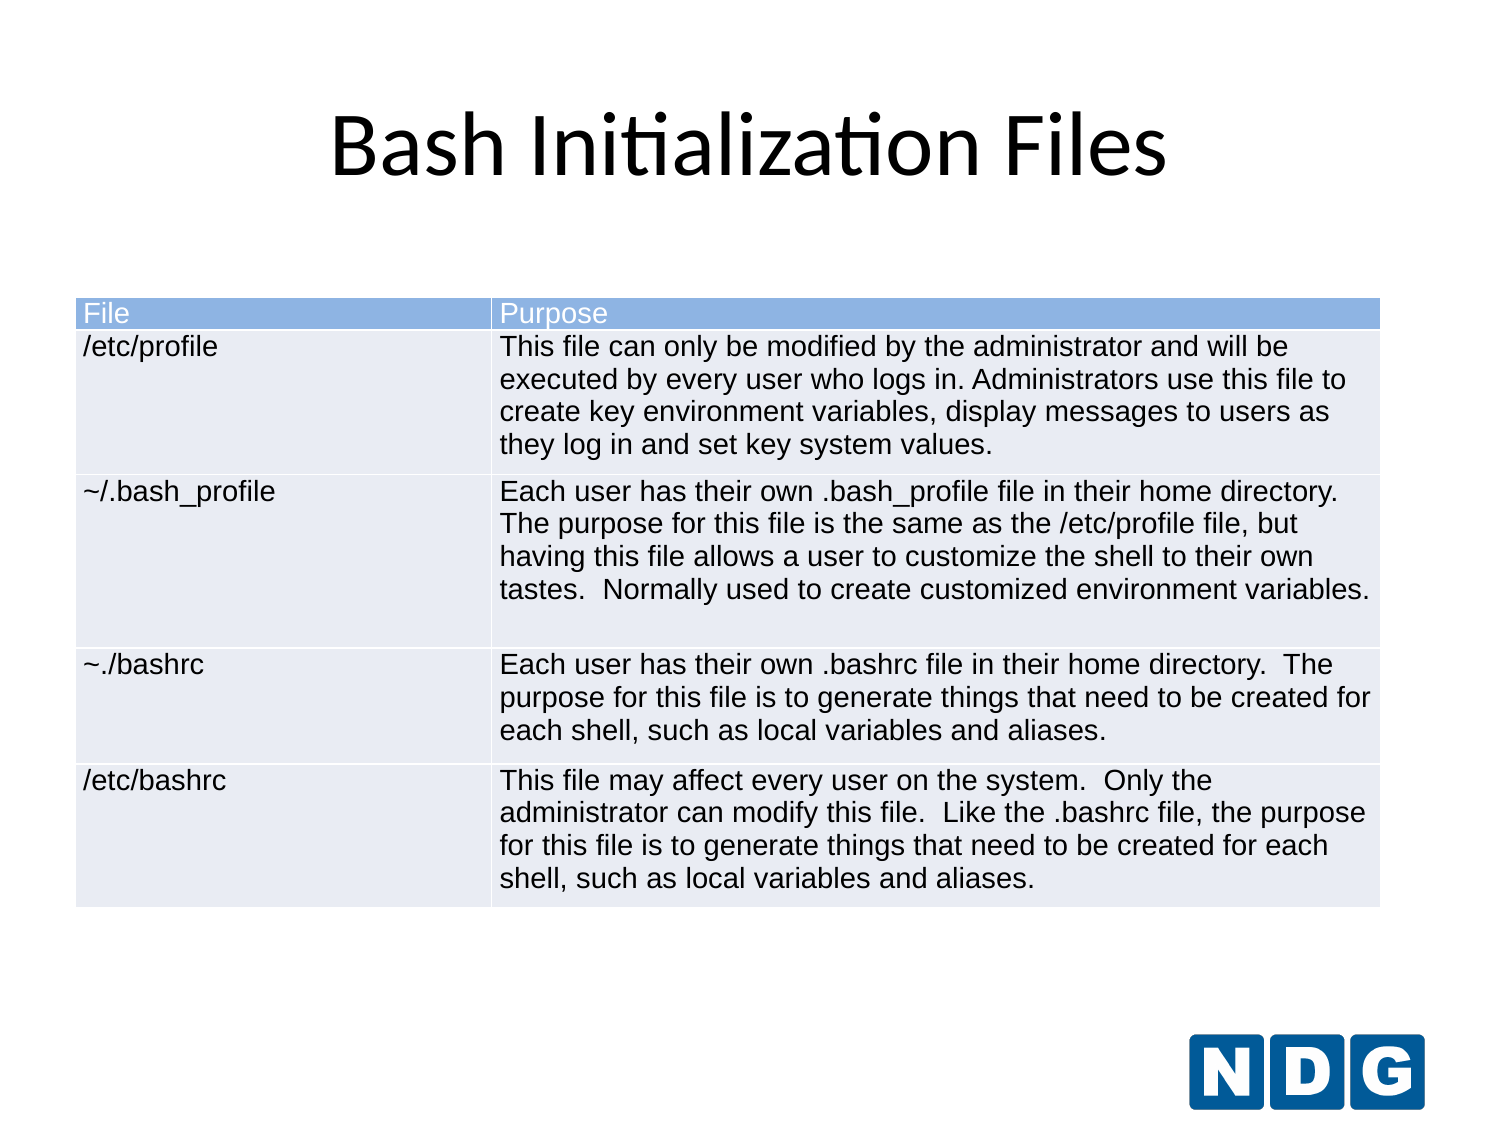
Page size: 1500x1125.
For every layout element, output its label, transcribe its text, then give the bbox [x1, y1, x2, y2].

table_header Purpose [492, 298, 1380, 329]
title Bash Initialization Files [74, 44, 1426, 233]
table_cell Each user has their own .bash_profile file in their home directory. The purpose for this file is the same as the /etc/profile file, but having this file allows a user to customize the shell to their own tastes. Normally used to create customized environment variables. [492, 475, 1380, 647]
table_cell ~/.bash_profile [76, 475, 491, 647]
picture [1189, 1034, 1425, 1110]
table_cell /etc/profile [76, 331, 491, 474]
table_cell This file may affect every user on the system. Only the administrator can modify this file. Like the .bashrc file, the purpose for this file is to generate things that need to be created for each shell, such as local variables and aliases. [492, 765, 1380, 907]
table_cell This file can only be modified by the administrator and will be executed by every user who logs in. Administrators use this file to create key environment variables, display messages to users as they log in and set key system values. [492, 331, 1380, 474]
table_header File [76, 298, 491, 329]
table_cell ~./bashrc [76, 649, 491, 763]
table_cell Each user has their own .bashrc file in their home directory. The purpose for this file is to generate things that need to be created for each shell, such as local variables and aliases. [492, 649, 1380, 763]
table_cell /etc/bashrc [76, 765, 491, 907]
